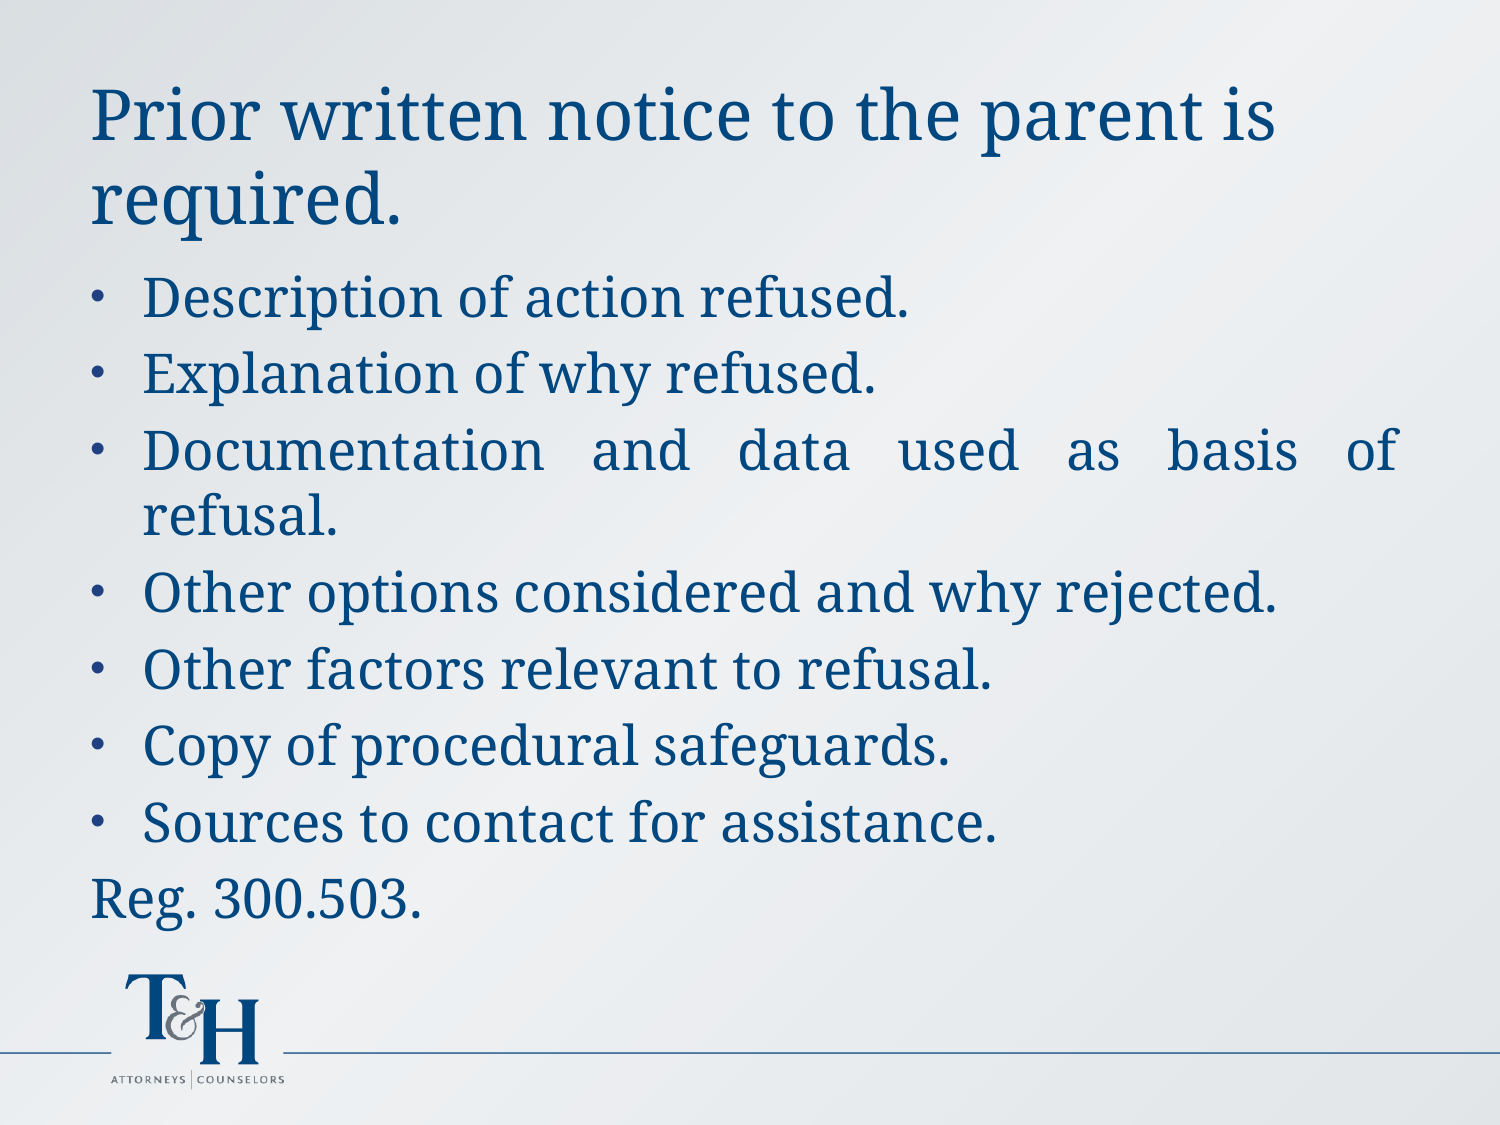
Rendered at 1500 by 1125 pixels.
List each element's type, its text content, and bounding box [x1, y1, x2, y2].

picture [0, 0, 1500, 1125]
list Prior written notice to the parent is required. Description of action refused. Explanation of why refused. Documentation and data used as basis of refusal. Other options considered and why rejected. Other factors relevant to refusal. Copy of procedural safeguards. Sources to contact for assistance. Reg. 300.503. [74, 62, 1413, 938]
